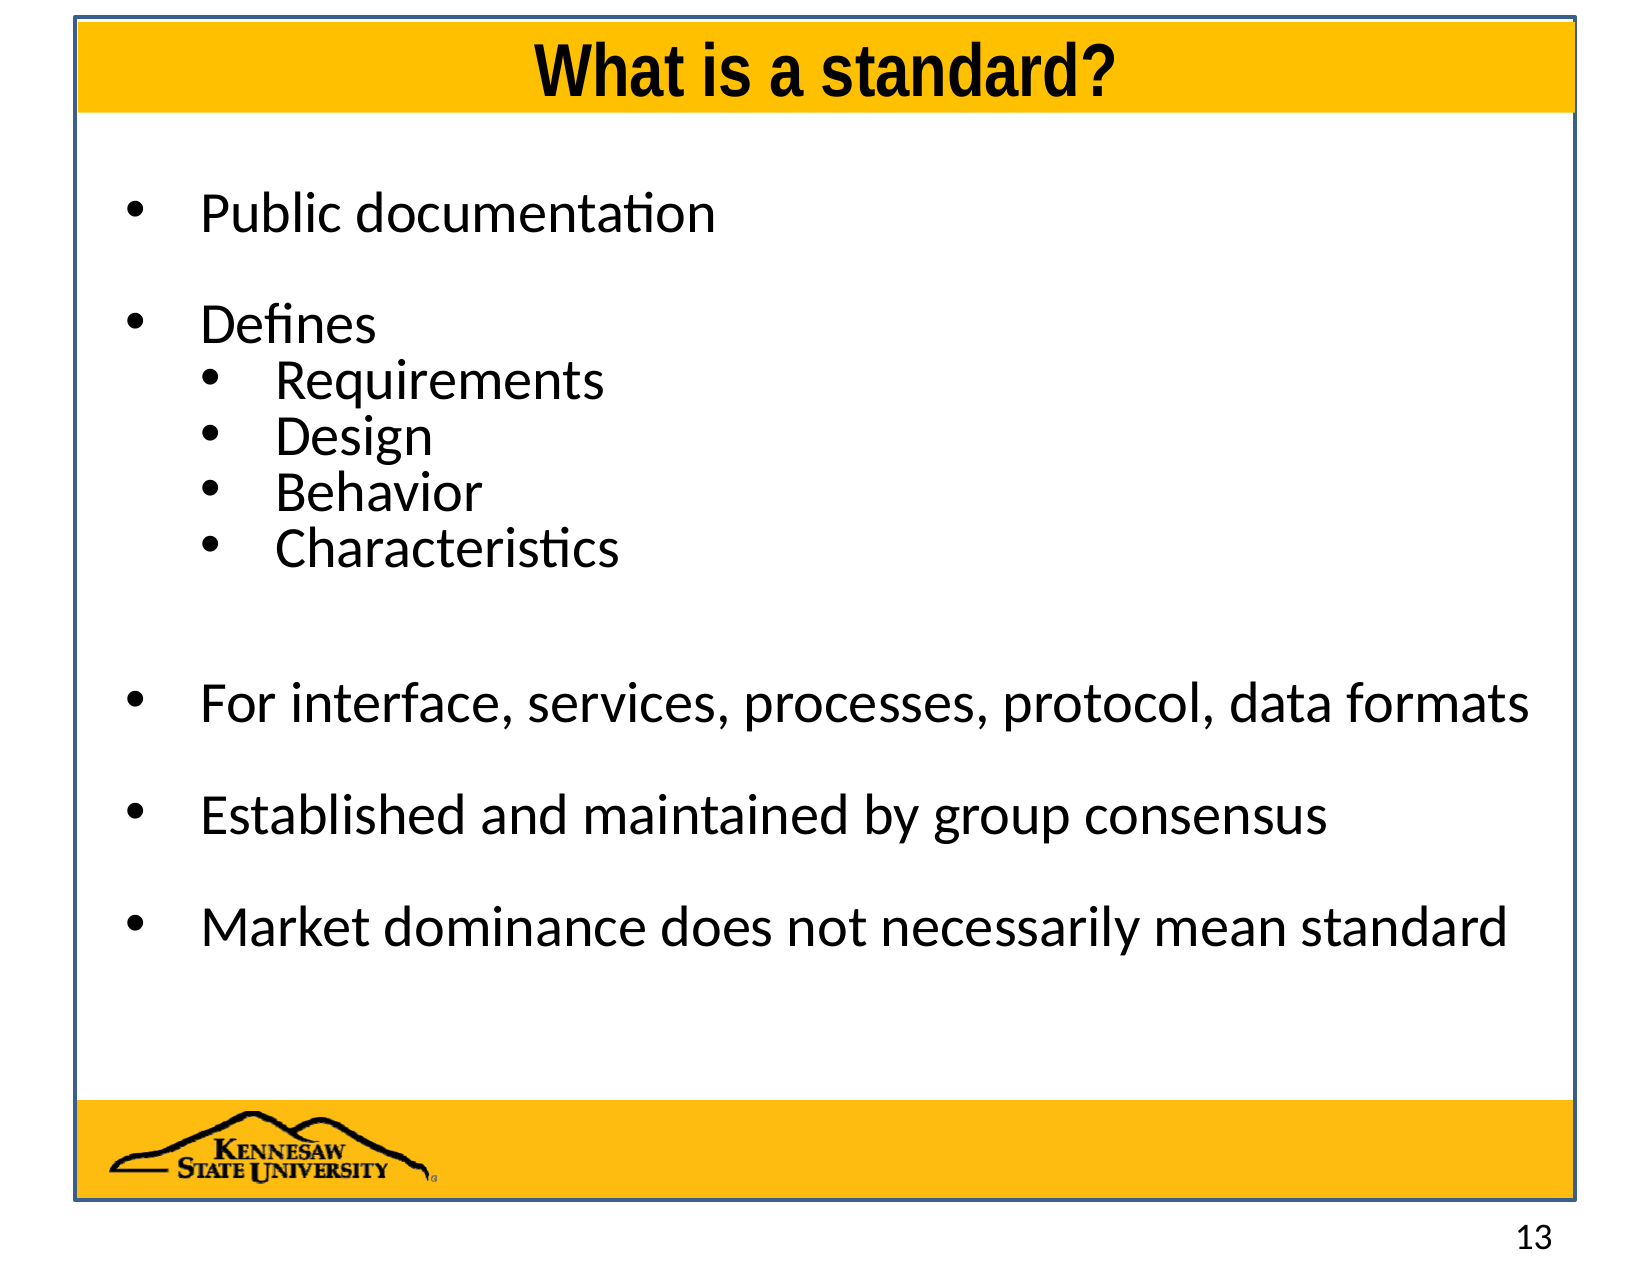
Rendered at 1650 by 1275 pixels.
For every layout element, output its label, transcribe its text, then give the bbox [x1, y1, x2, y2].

list Public documentation Defines Requirements Design Behavior Characteristics For interface, services, processes, protocol, data formats Established and maintained by group consensus Market dominance does not necessarily mean standard [125, 187, 1538, 1000]
title What is a standard? [77, 21, 1575, 113]
picture [108, 1111, 437, 1184]
